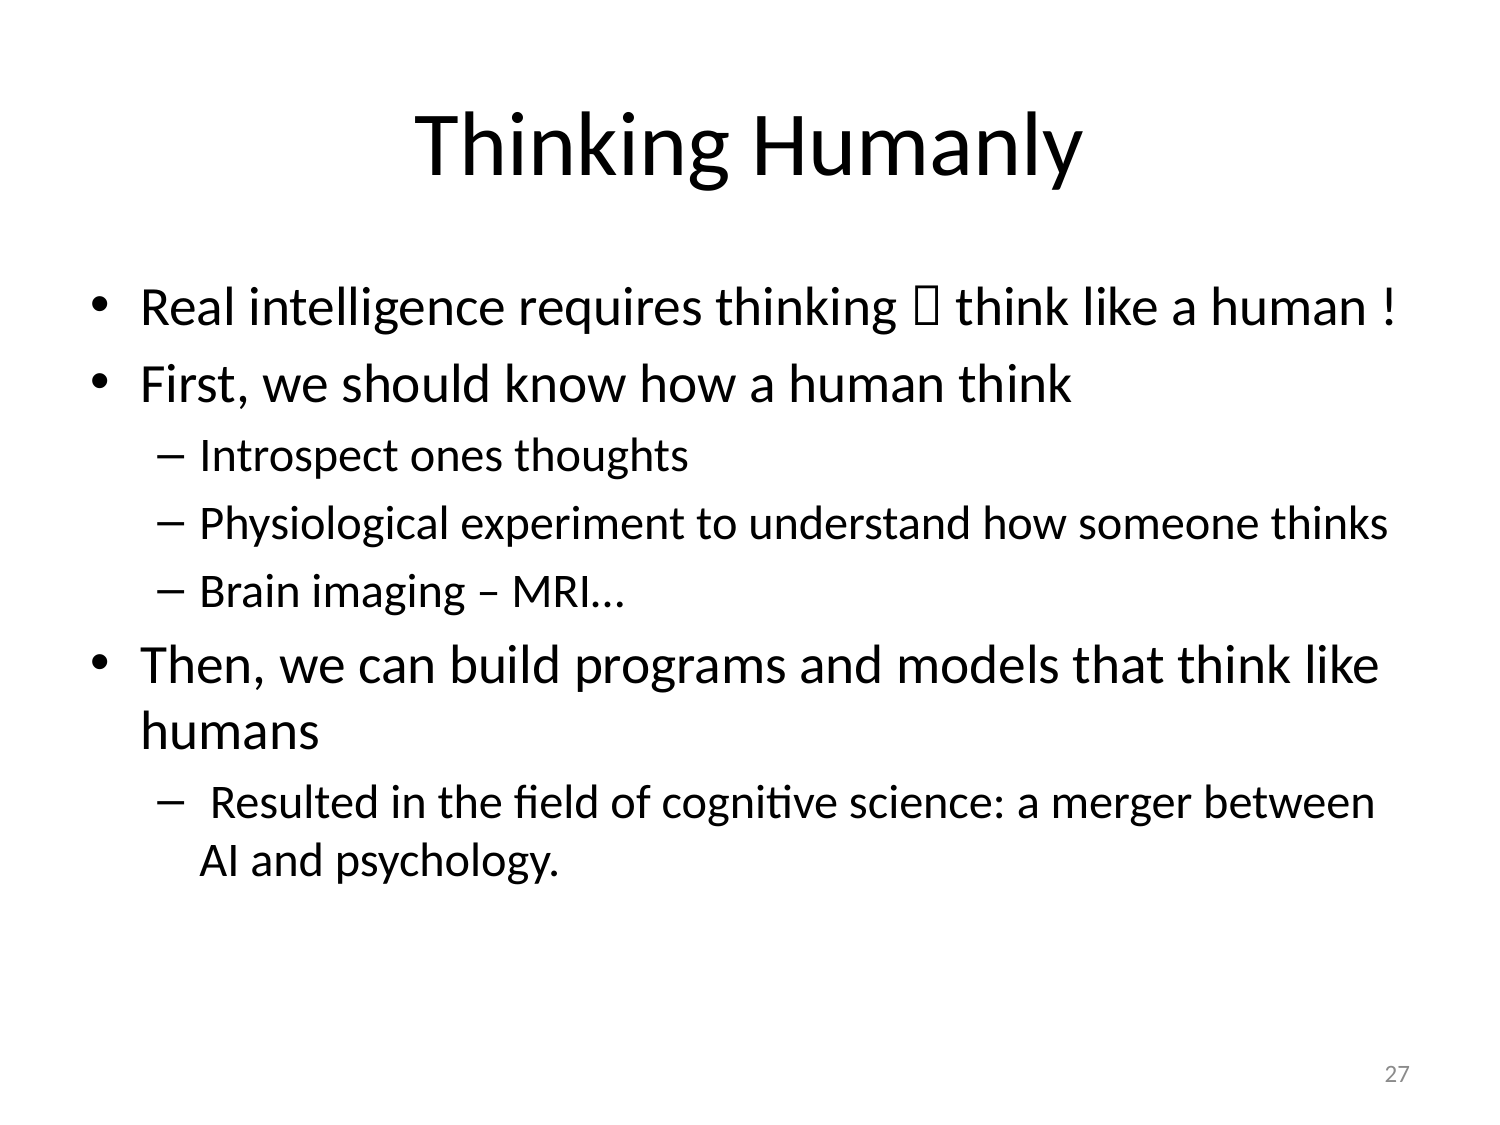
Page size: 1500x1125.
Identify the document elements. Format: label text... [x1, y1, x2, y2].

slide_number 27 [1074, 1042, 1425, 1103]
list Real intelligence requires thinking  think like a human ! First, we should know how a human think Introspect ones thoughts Physiological experiment to understand how someone thinks Brain imaging – MRI… Then, we can build programs and models that think like humans Resulted in the field of cognitive science: a merger between AI and psychology. [75, 262, 1425, 1005]
title Thinking Humanly [75, 45, 1425, 233]
